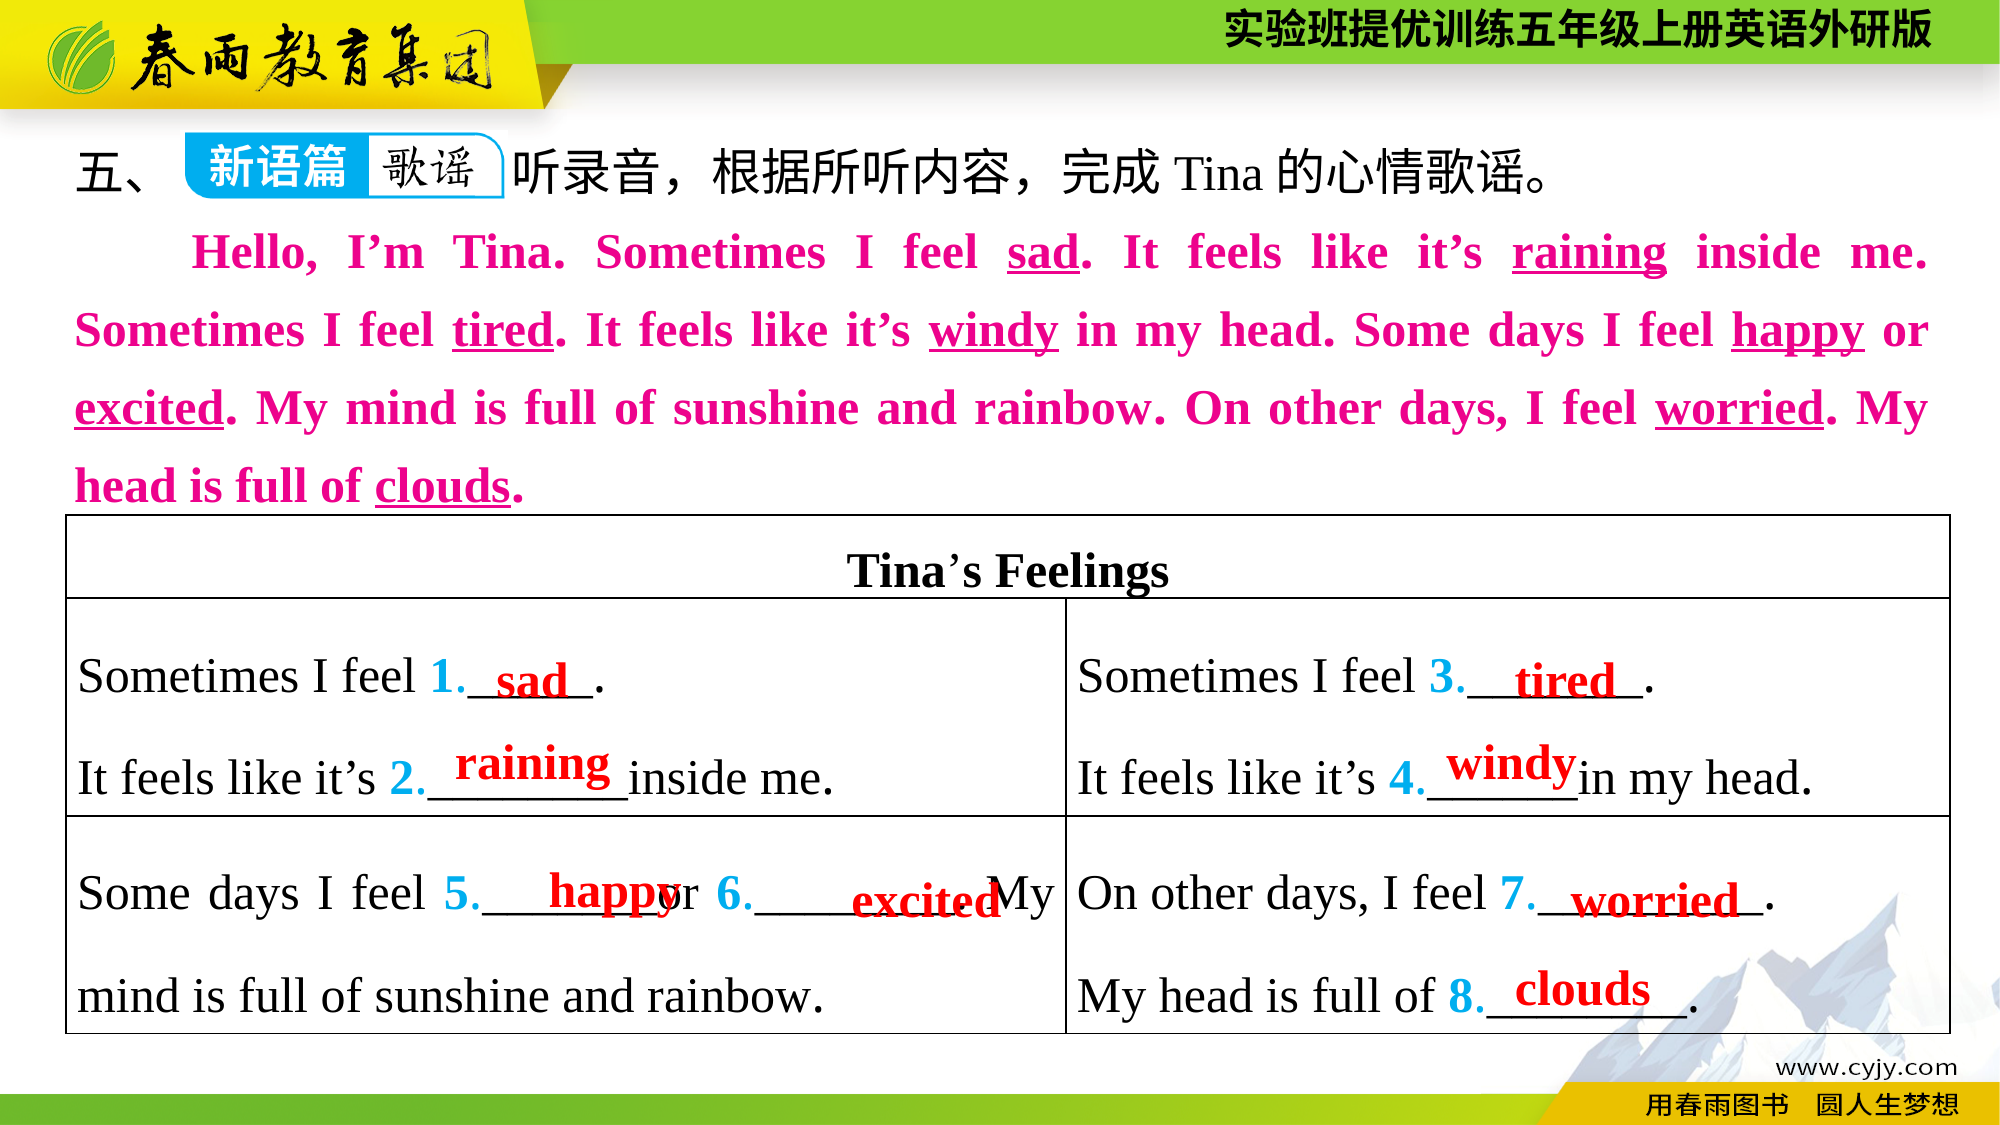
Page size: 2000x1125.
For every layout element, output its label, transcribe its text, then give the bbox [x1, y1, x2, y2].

table_cell Some days I feel 5._______or 6.________. My mind is full of sunshine and rainbow. [67, 817, 1065, 1033]
table_cell Sometimes I feel 3._______. It feels like it’s 4.______in my head. [1067, 599, 1949, 815]
text_box clouds [1500, 929, 1667, 1023]
table_cell Sometimes I feel 1._____. It feels like it’s 2.________inside me. [67, 599, 1065, 815]
text_box sad [481, 621, 584, 703]
text_box tired [1499, 621, 1632, 715]
text_box worried [1555, 842, 1756, 935]
table_header Tina’s Feelings [67, 516, 1949, 597]
table_cell On other days, I feel 7._________. My head is full of 8.________. [1067, 817, 1949, 1033]
list 五、 听录音，根据所听内容，完成Tina的心情歌谣。 Hello, I’m Tina. Sometimes I feel sad. It feels like it’s raining inside me. Sometimes I feel tired. It feels like it’s windy in my head. Some days I feel happy or excited. My mind is full of sunshine and rainbow. On other days, I feel worried. My head is full of clouds. [59, 114, 1944, 524]
picture [0, 0, 2000, 1125]
text_box happy [533, 831, 697, 925]
text_box excited [836, 842, 1017, 935]
text_box raining [440, 703, 626, 797]
text_box windy [1431, 703, 1592, 797]
